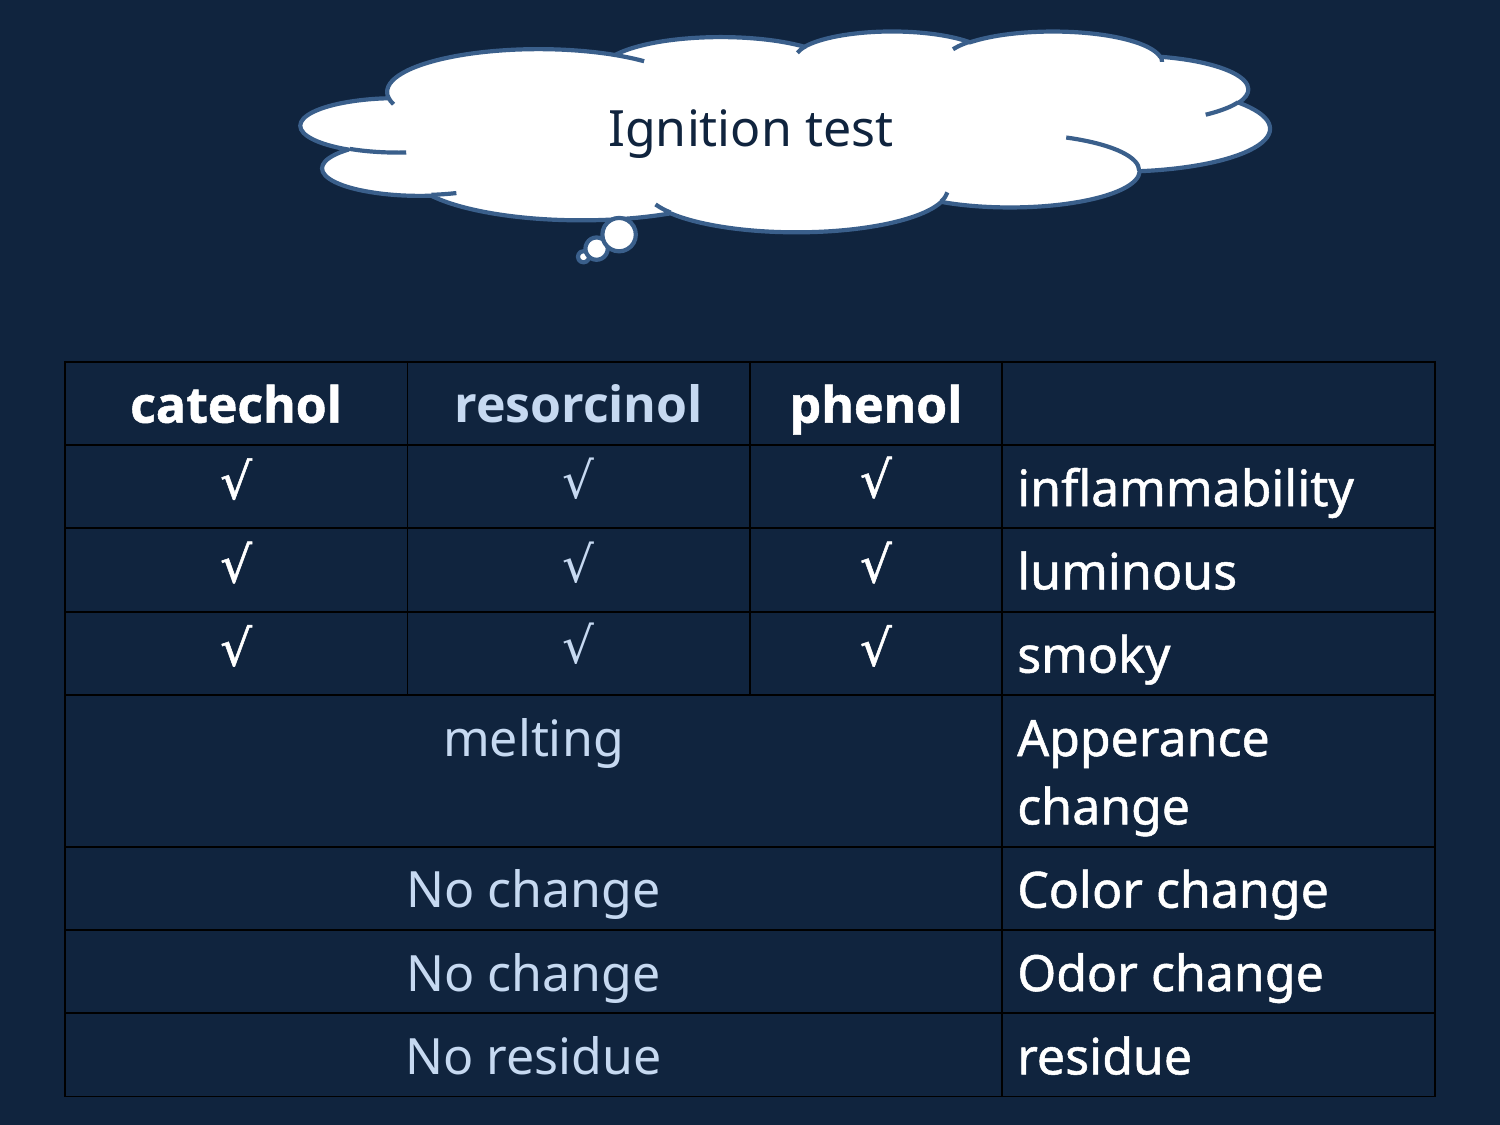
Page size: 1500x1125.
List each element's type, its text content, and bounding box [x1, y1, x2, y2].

table_cell luminous [1003, 529, 1434, 611]
table_cell √ [408, 529, 749, 611]
table_cell melting [66, 696, 1001, 846]
table_cell Color change [1003, 848, 1434, 929]
table_cell residue [1003, 1014, 1434, 1096]
table_cell inflammability [1003, 446, 1434, 527]
table_cell No change [66, 931, 1001, 1012]
table_cell √ [751, 529, 1001, 611]
text_box Ignition test [298, 29, 1273, 265]
table_cell √ [751, 613, 1001, 694]
table_cell No change [66, 848, 1001, 929]
table_cell √ [66, 613, 407, 694]
table_header resorcinol [408, 363, 749, 444]
table_header [1003, 363, 1434, 444]
table_cell smoky [1003, 613, 1434, 694]
table_cell Odor change [1003, 931, 1434, 1012]
table_cell √ [66, 529, 407, 611]
table_cell Apperance change [1003, 696, 1434, 846]
table_cell √ [66, 446, 407, 527]
table_header phenol [751, 363, 1001, 444]
table_cell √ [751, 446, 1001, 527]
table_cell √ [408, 613, 749, 694]
table_header catechol [66, 363, 407, 444]
table_cell No residue [66, 1014, 1001, 1096]
table_cell √ [408, 446, 749, 527]
